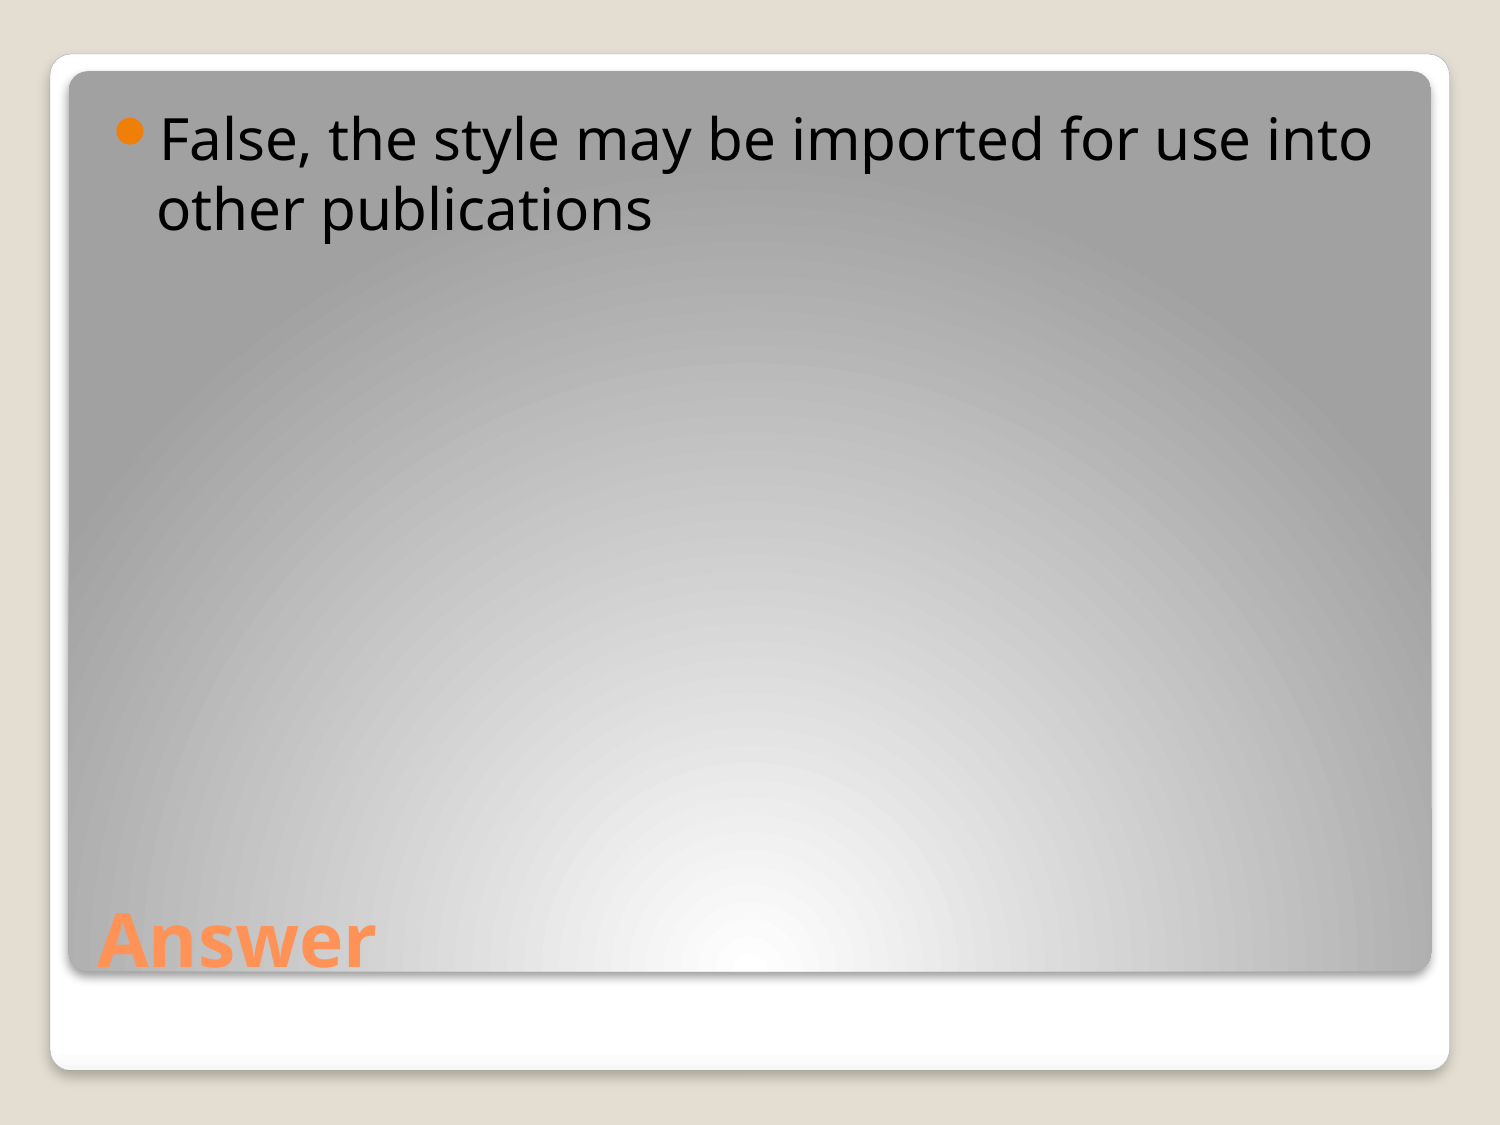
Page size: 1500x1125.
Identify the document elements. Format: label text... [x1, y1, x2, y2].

title Answer [82, 817, 1425, 990]
list False, the style may be imported for use into other publications [82, 86, 1425, 774]
